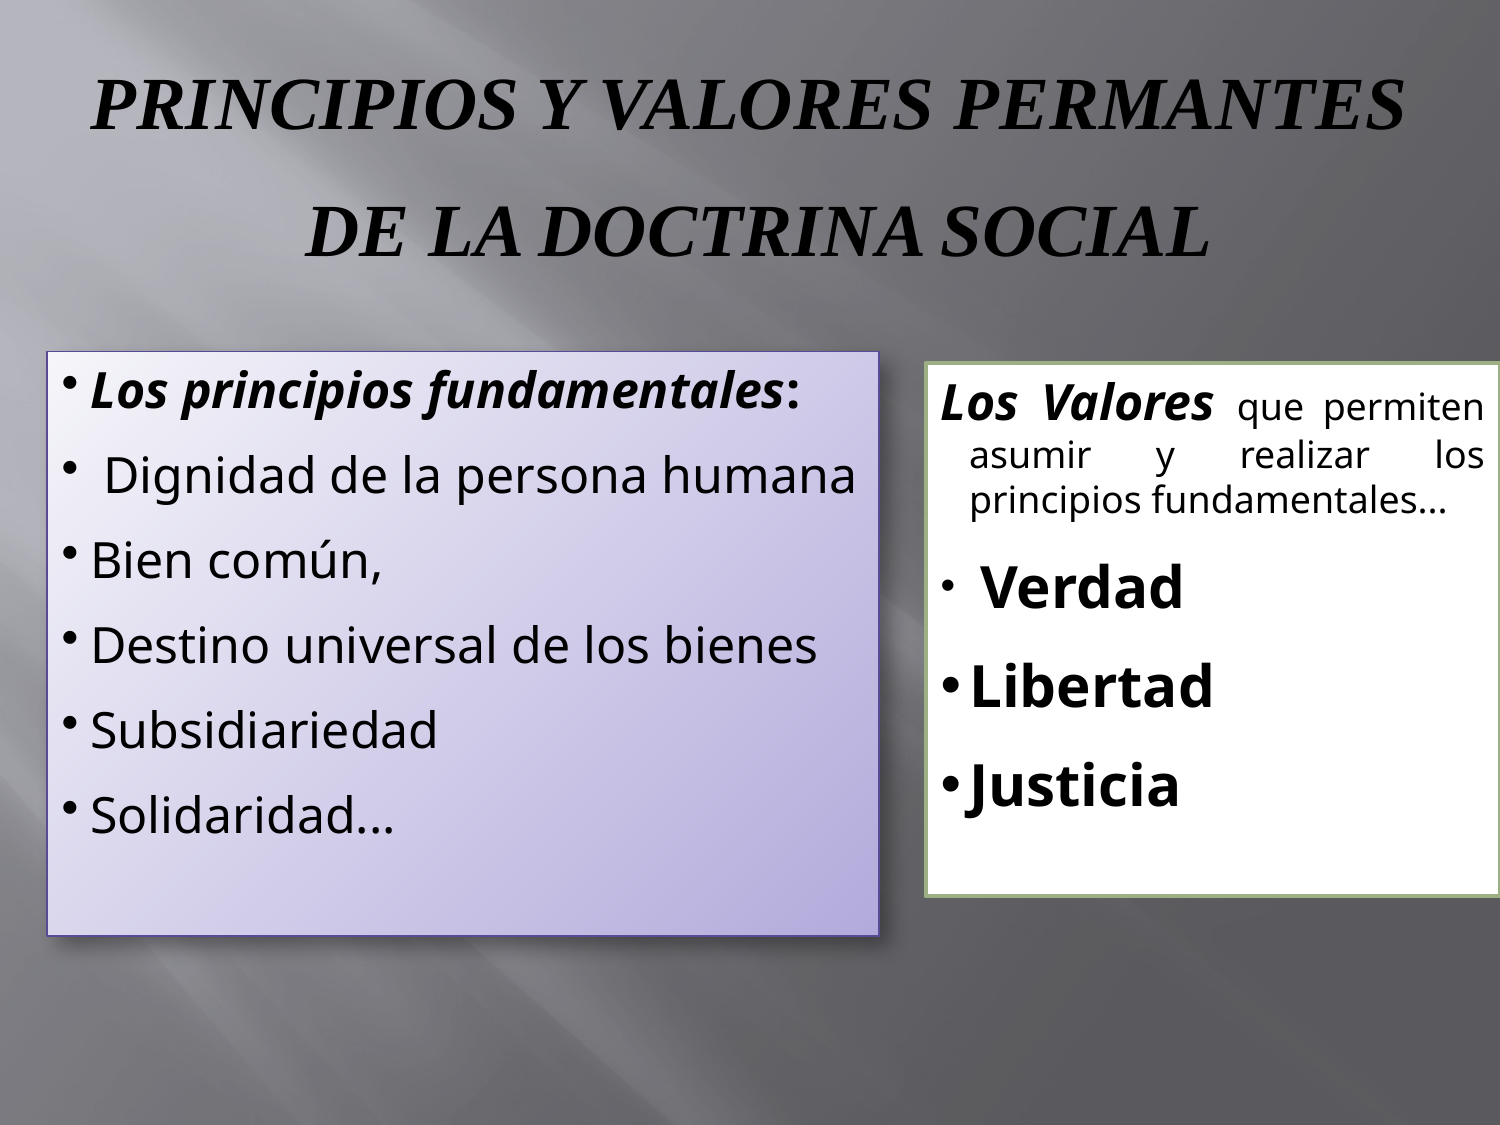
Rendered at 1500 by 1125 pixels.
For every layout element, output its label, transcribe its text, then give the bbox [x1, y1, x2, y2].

text_box Los principios fundamentales: Dignidad de la persona humana Bien común, Destino universal de los bienes Subsidiariedad Solidaridad... [46, 351, 880, 937]
text_box Los Valores que permiten asumir y realizar los principios fundamentales... Verdad Libertad Justicia [924, 361, 1500, 898]
text_box PRINCIPIOS Y VALORES PERMANTES DE LA DOCTRINA SOCIAL [17, 46, 1500, 280]
